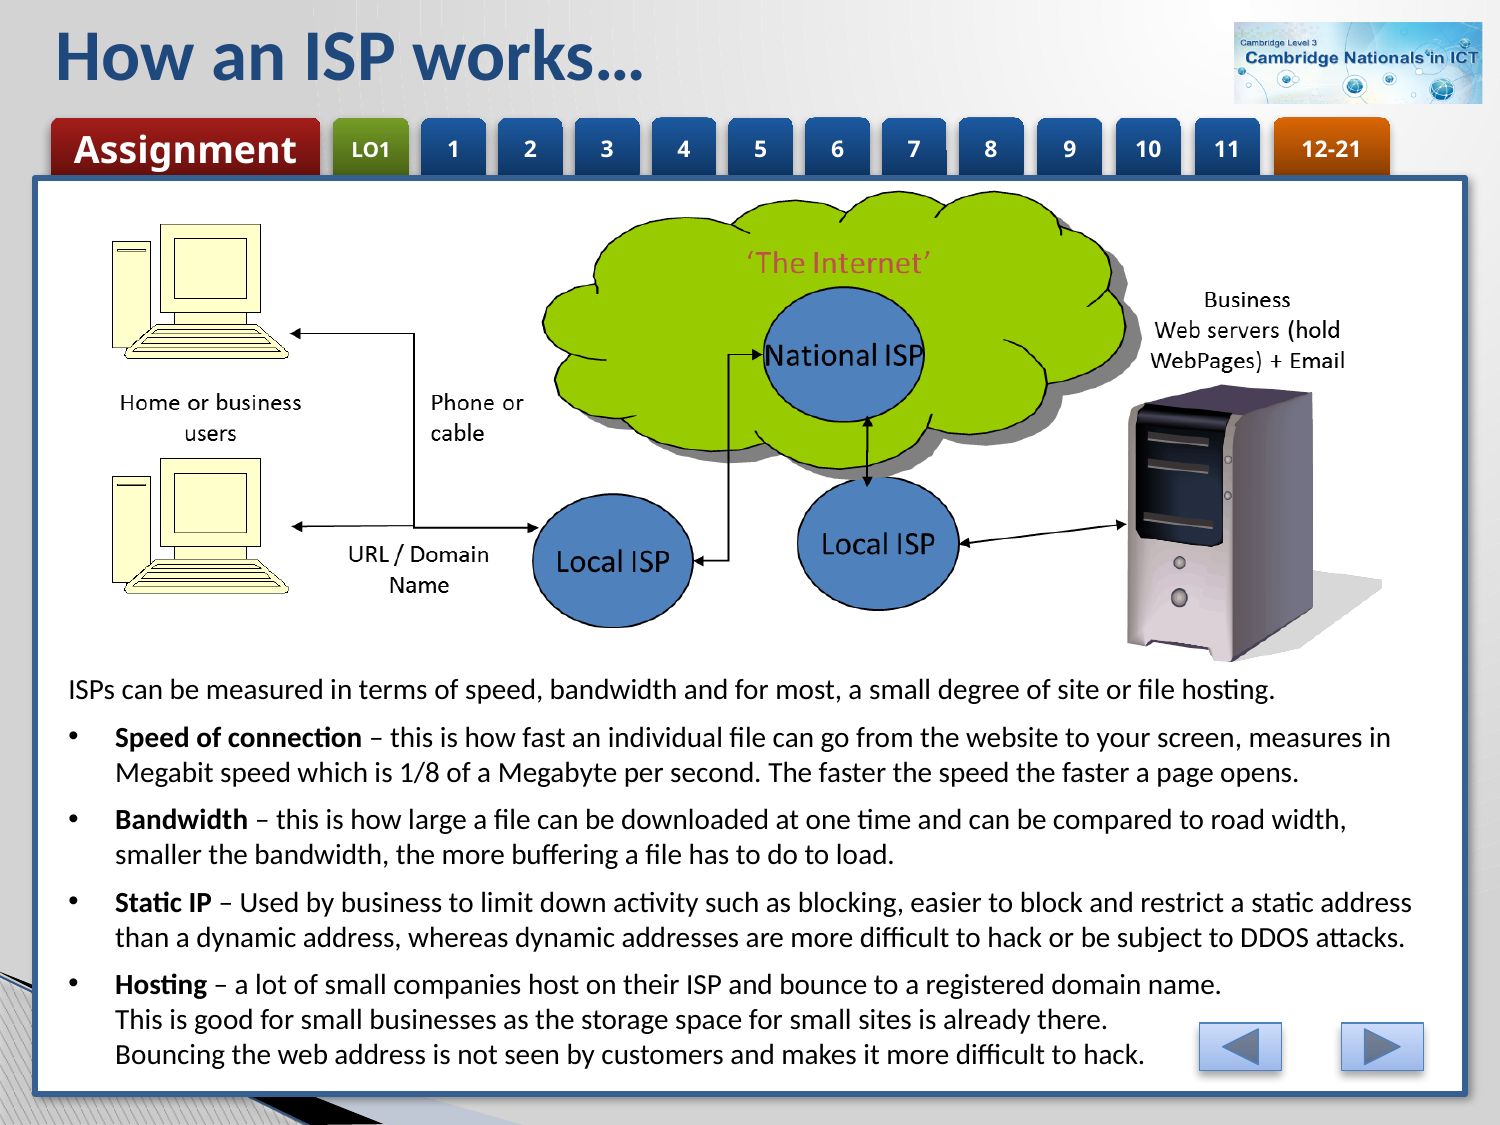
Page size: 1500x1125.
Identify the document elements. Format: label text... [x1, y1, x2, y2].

picture [112, 190, 1382, 662]
picture [1391, 22, 1483, 104]
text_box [1199, 1022, 1424, 1071]
title How an ISP works… [40, 0, 1391, 122]
picture [281, 1114, 303, 1125]
text_box ISPs can be measured in terms of speed, bandwidth and for most, a small degree of site or file hosting. Speed of connection – this is how fast an individual file can go from the website to your screen, measures in Megabit speed which is 1/8 of a Megabyte per second. The faster the speed the faster a page opens. Bandwidth – this is how large a file can be downloaded at one time and can be compared to road width, smaller the bandwidth, the more buffering a file has to do to load. Static IP – Used by business to limit down activity such as blocking, easier to block and restrict a static address than a dynamic address, whereas dynamic addresses are more difficult to hack or be subject to DDOS attacks. Hosting – a lot of small companies host on their ISP and bounce to a registered domain name. This is good for small businesses as the storage space for small sites is already there. Bouncing the web address is not seen by customers and makes it more difficult to hack. [53, 663, 1448, 1078]
text_box [35, 178, 1465, 1094]
